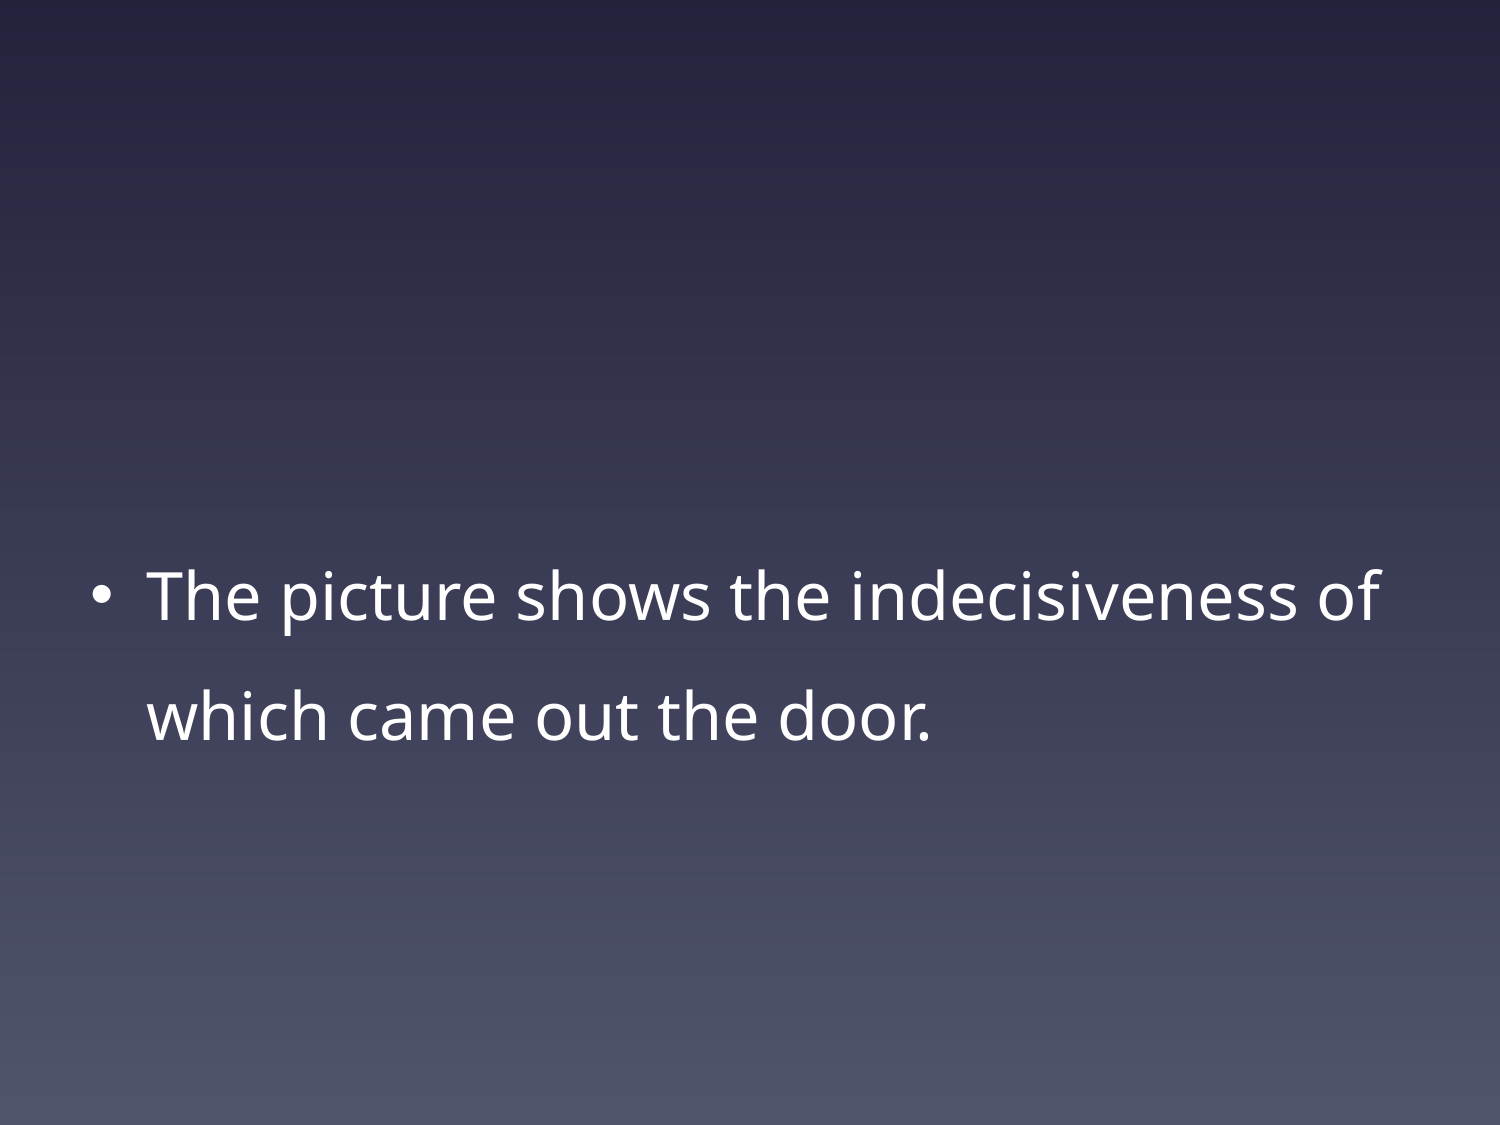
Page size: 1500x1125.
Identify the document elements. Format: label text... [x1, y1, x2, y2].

list The picture shows the indecisiveness of which came out the door. [75, 262, 1425, 1005]
